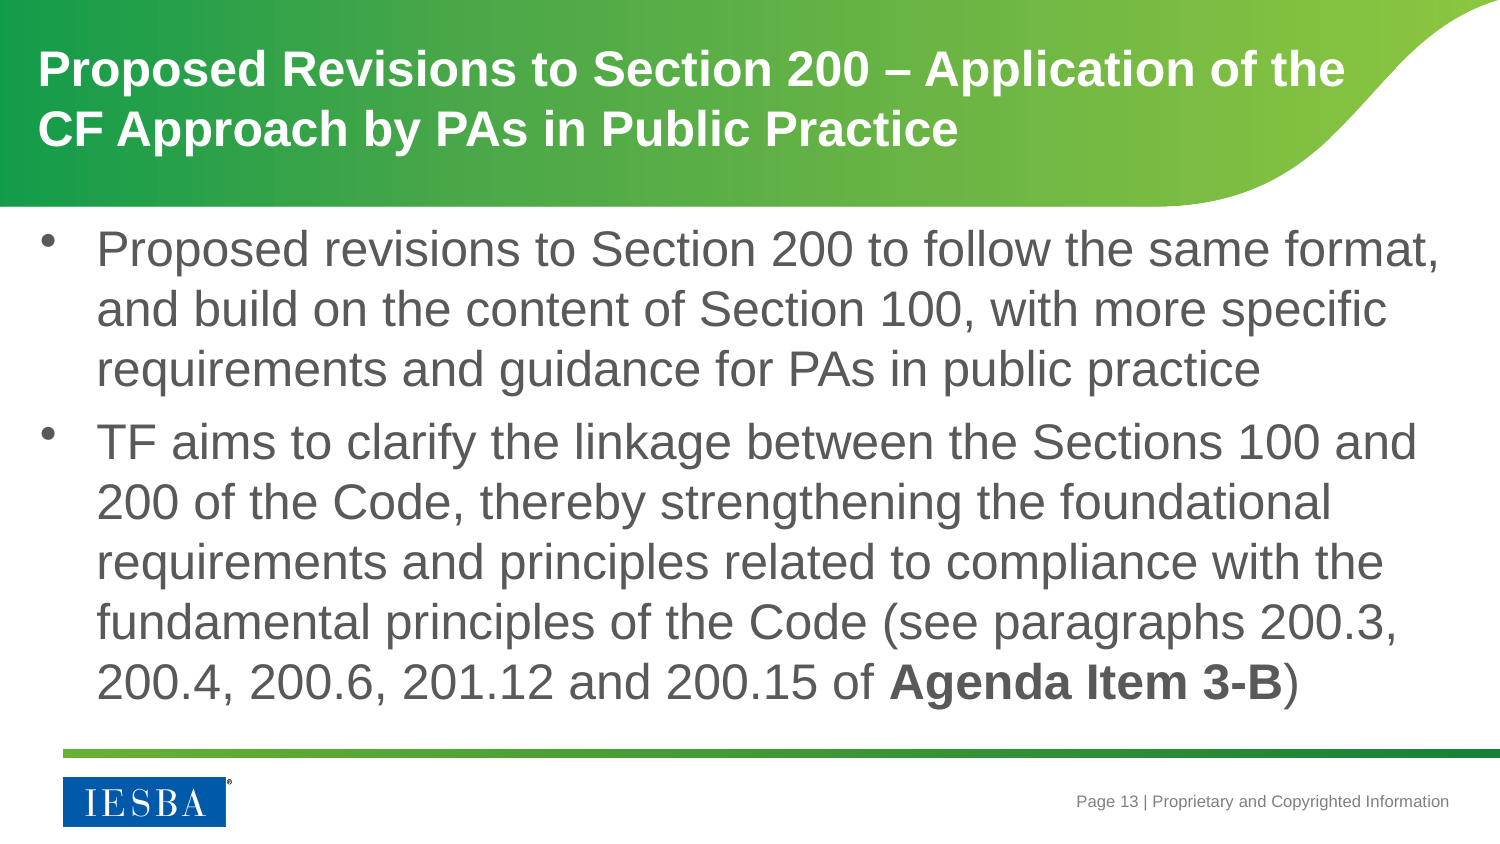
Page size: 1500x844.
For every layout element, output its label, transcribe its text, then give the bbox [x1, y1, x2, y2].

title Proposed Revisions to Section 200 – Application of the CF Approach by PAs in Public Practice [37, 64, 1425, 130]
picture [0, 0, 1500, 207]
picture [63, 777, 232, 827]
list Proposed revisions to Section 200 to follow the same format, and build on the content of Section 100, with more specific requirements and guidance for PAs in public practice TF aims to clarify the linkage between the Sections 100 and 200 of the Code, thereby strengthening the foundational requirements and principles related to compliance with the fundamental principles of the Code (see paragraphs 200.3, 200.4, 200.6, 201.12 and 200.15 of Agenda Item 3-B) [24, 209, 1500, 712]
